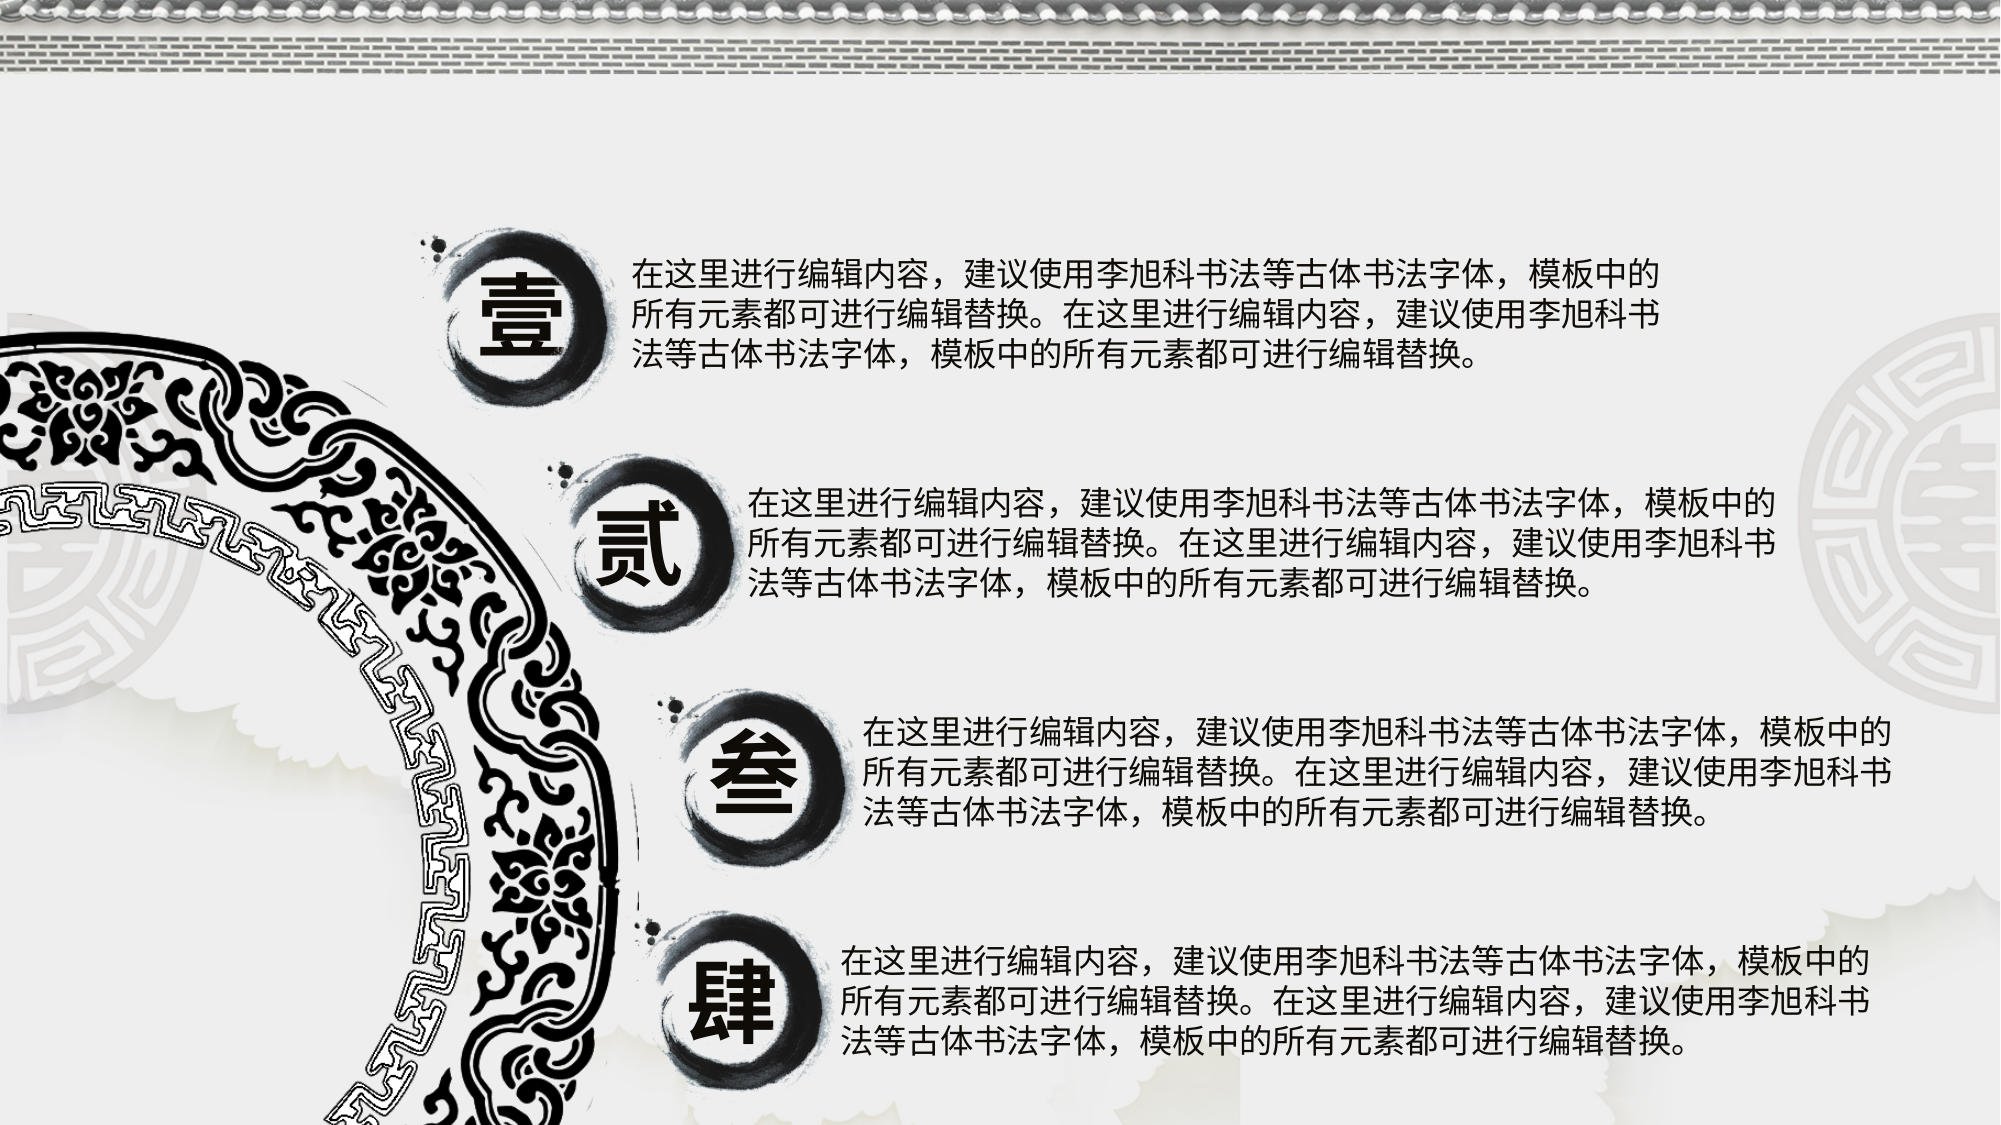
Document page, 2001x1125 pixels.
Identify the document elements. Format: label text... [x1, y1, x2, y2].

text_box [528, 434, 749, 646]
text_box 在这里进行编辑内容，建议使用李旭科书法等古体书法字体，模板中的所有元素都可进行编辑替换。在这里进行编辑内容，建议使用李旭科书法等古体书法字体，模板中的所有元素都可进行编辑替换。 [837, 932, 1889, 1068]
text_box 在这里进行编辑内容，建议使用李旭科书法等古体书法字体，模板中的所有元素都可进行编辑替换。在这里进行编辑内容，建议使用李旭科书法等古体书法字体，模板中的所有元素都可进行编辑替换。 [749, 474, 1796, 610]
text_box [401, 208, 622, 420]
text_box 在这里进行编辑内容，建议使用李旭科书法等古体书法字体，模板中的所有元素都可进行编辑替换。在这里进行编辑内容，建议使用李旭科书法等古体书法字体，模板中的所有元素都可进行编辑替换。 [860, 703, 1912, 839]
text_box 在这里进行编辑内容，建议使用李旭科书法等古体书法字体，模板中的所有元素都可进行编辑替换。在这里进行编辑内容，建议使用李旭科书法等古体书法字体，模板中的所有元素都可进行编辑替换。 [622, 245, 1680, 381]
picture [0, 0, 2001, 1125]
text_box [615, 891, 837, 1103]
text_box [638, 669, 860, 880]
